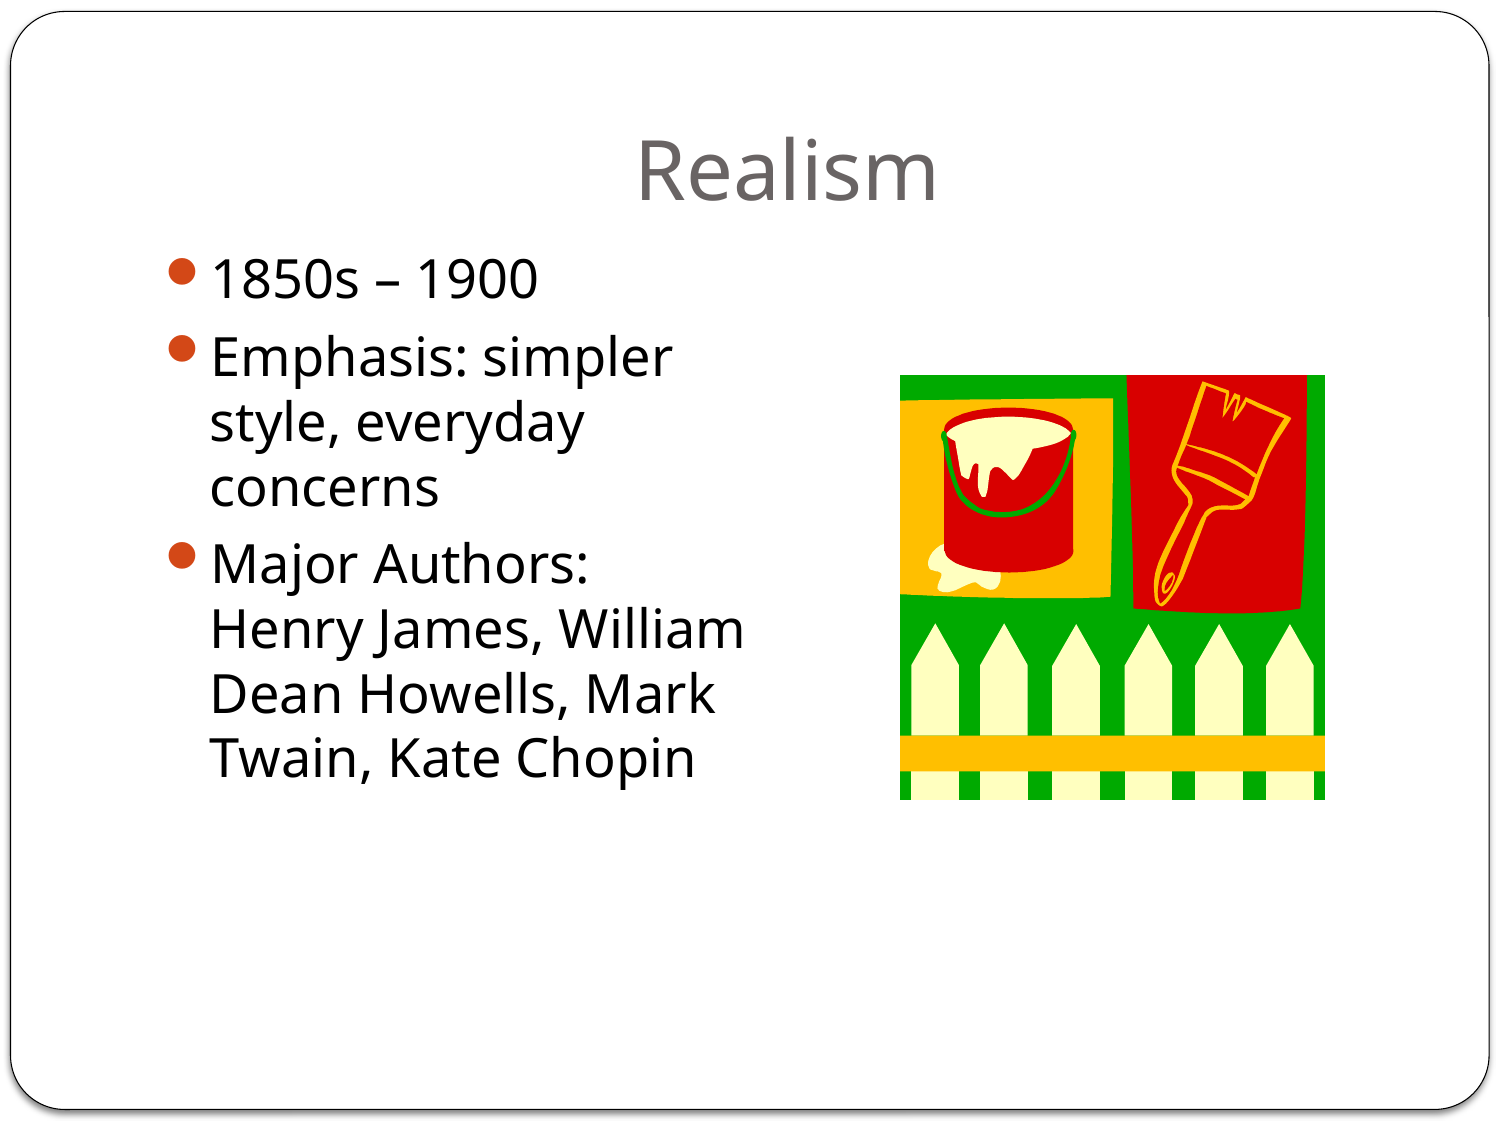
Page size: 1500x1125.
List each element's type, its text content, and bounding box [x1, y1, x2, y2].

picture [899, 374, 1326, 801]
title Realism [150, 45, 1425, 233]
list 1850s – 1900 Emphasis: simpler style, everyday concerns Major Authors: Henry James, William Dean Howells, Mark Twain, Kate Chopin [150, 237, 765, 988]
